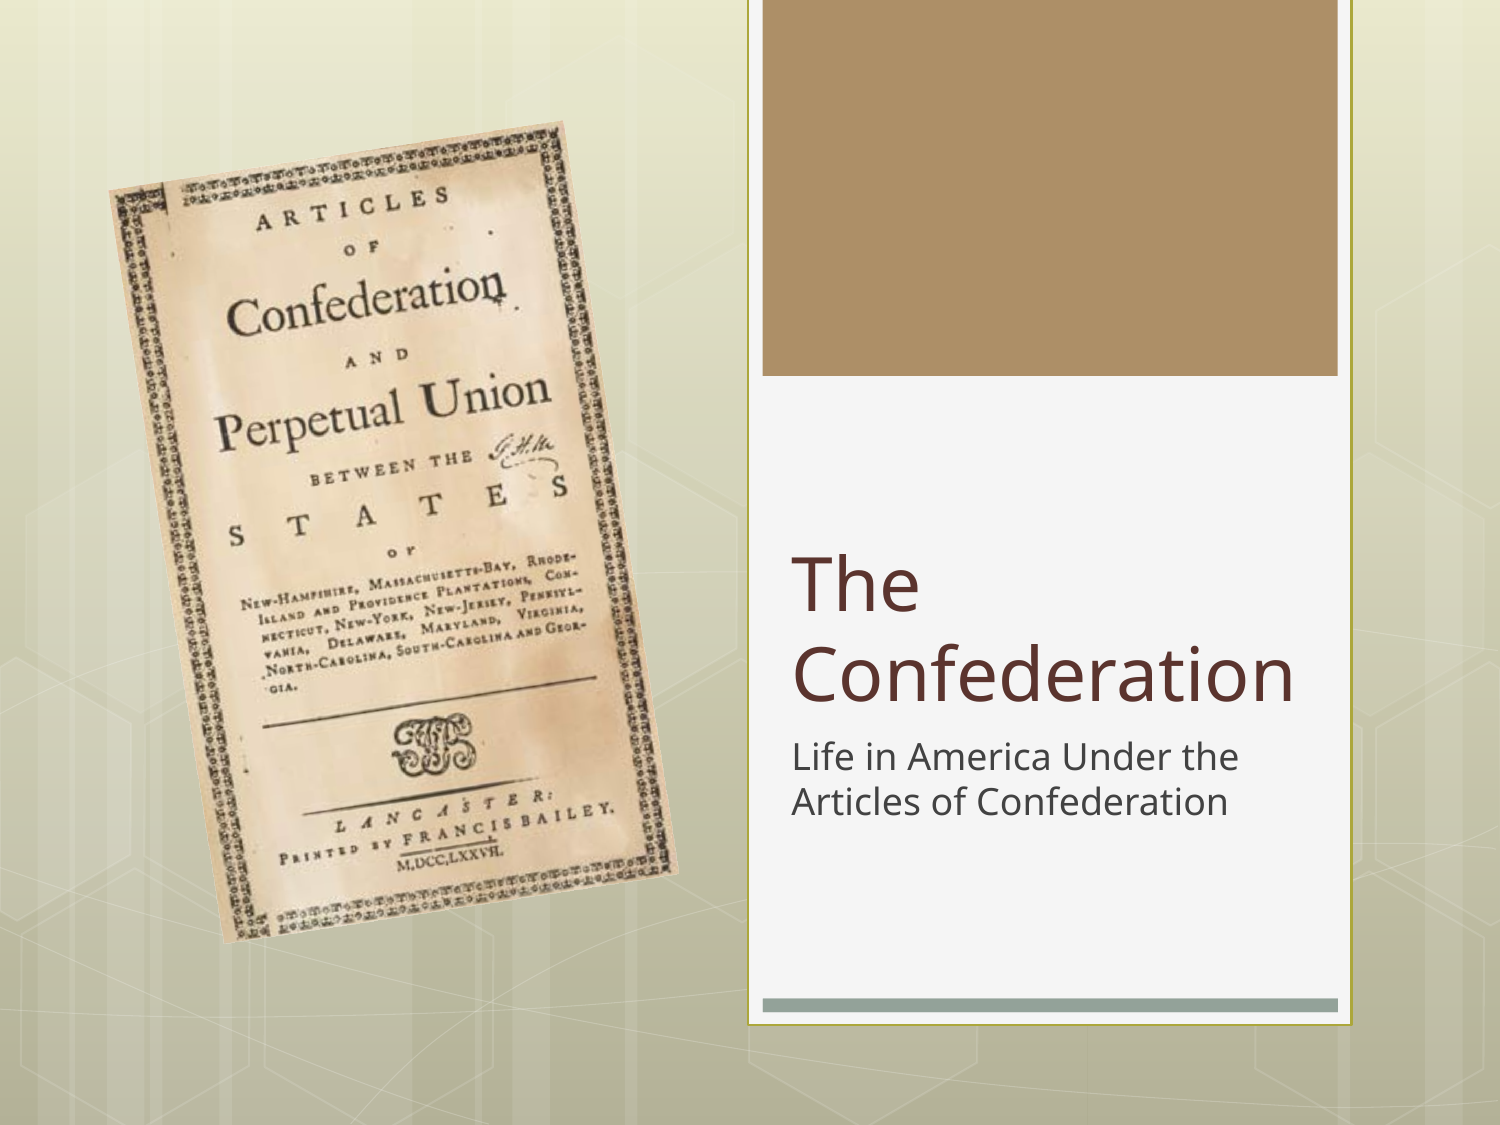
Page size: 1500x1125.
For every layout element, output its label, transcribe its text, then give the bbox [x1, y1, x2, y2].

title The Confederation [776, 444, 1320, 724]
subtitle Life in America Under the Articles of Confederation [776, 725, 1320, 933]
picture [109, 121, 678, 943]
